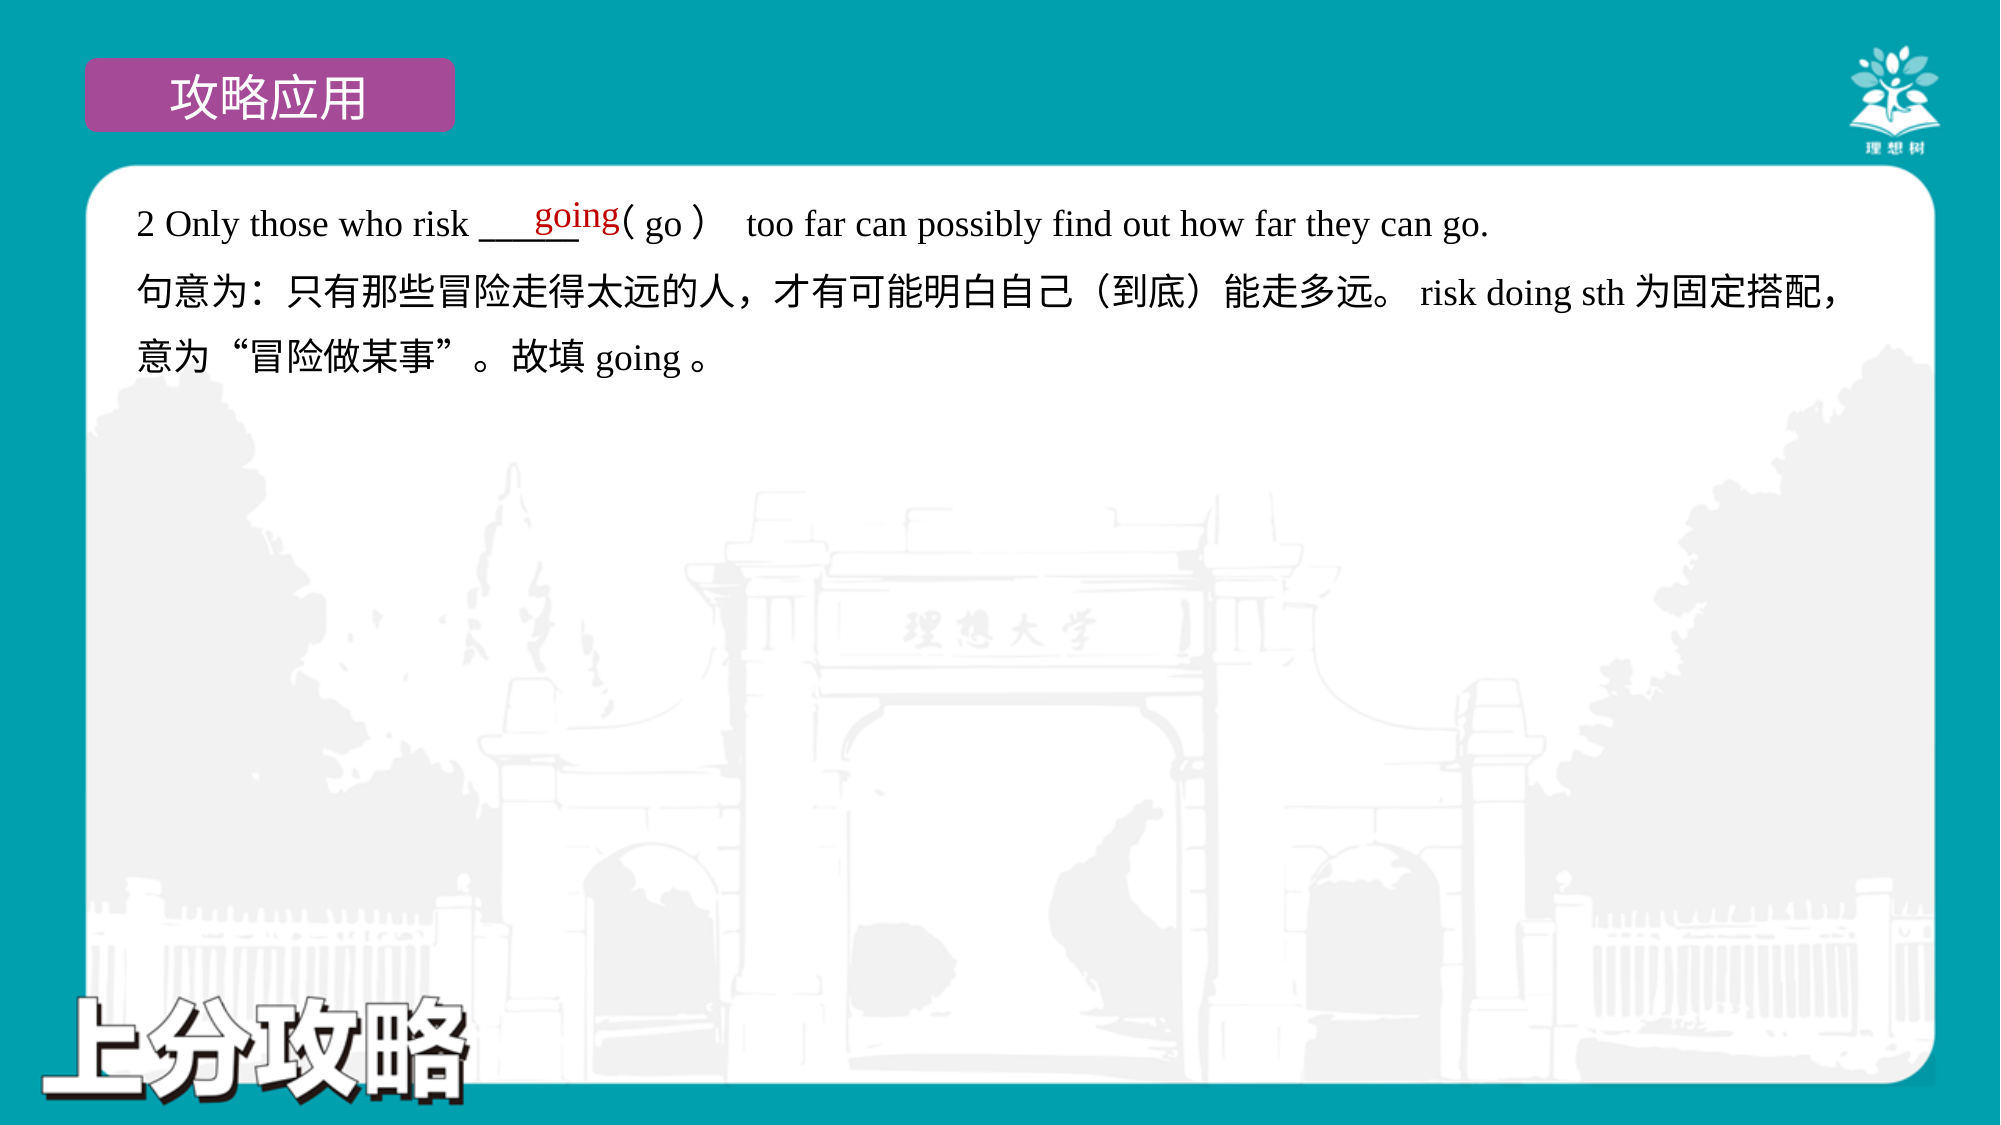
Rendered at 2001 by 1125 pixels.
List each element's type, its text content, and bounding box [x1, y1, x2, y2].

picture [0, 0, 2000, 1125]
text_box 2 Only those who risk ______ （go） too far can possibly find out how far they can go. [136, 176, 1865, 237]
text_box 句意为：只有那些冒险走得太远的人，才有可能明白自己（到底）能走多远。risk doing sth为固定搭配， 意为“冒险做某事”。故填going。 [136, 244, 1865, 371]
text_box going [520, 168, 634, 228]
